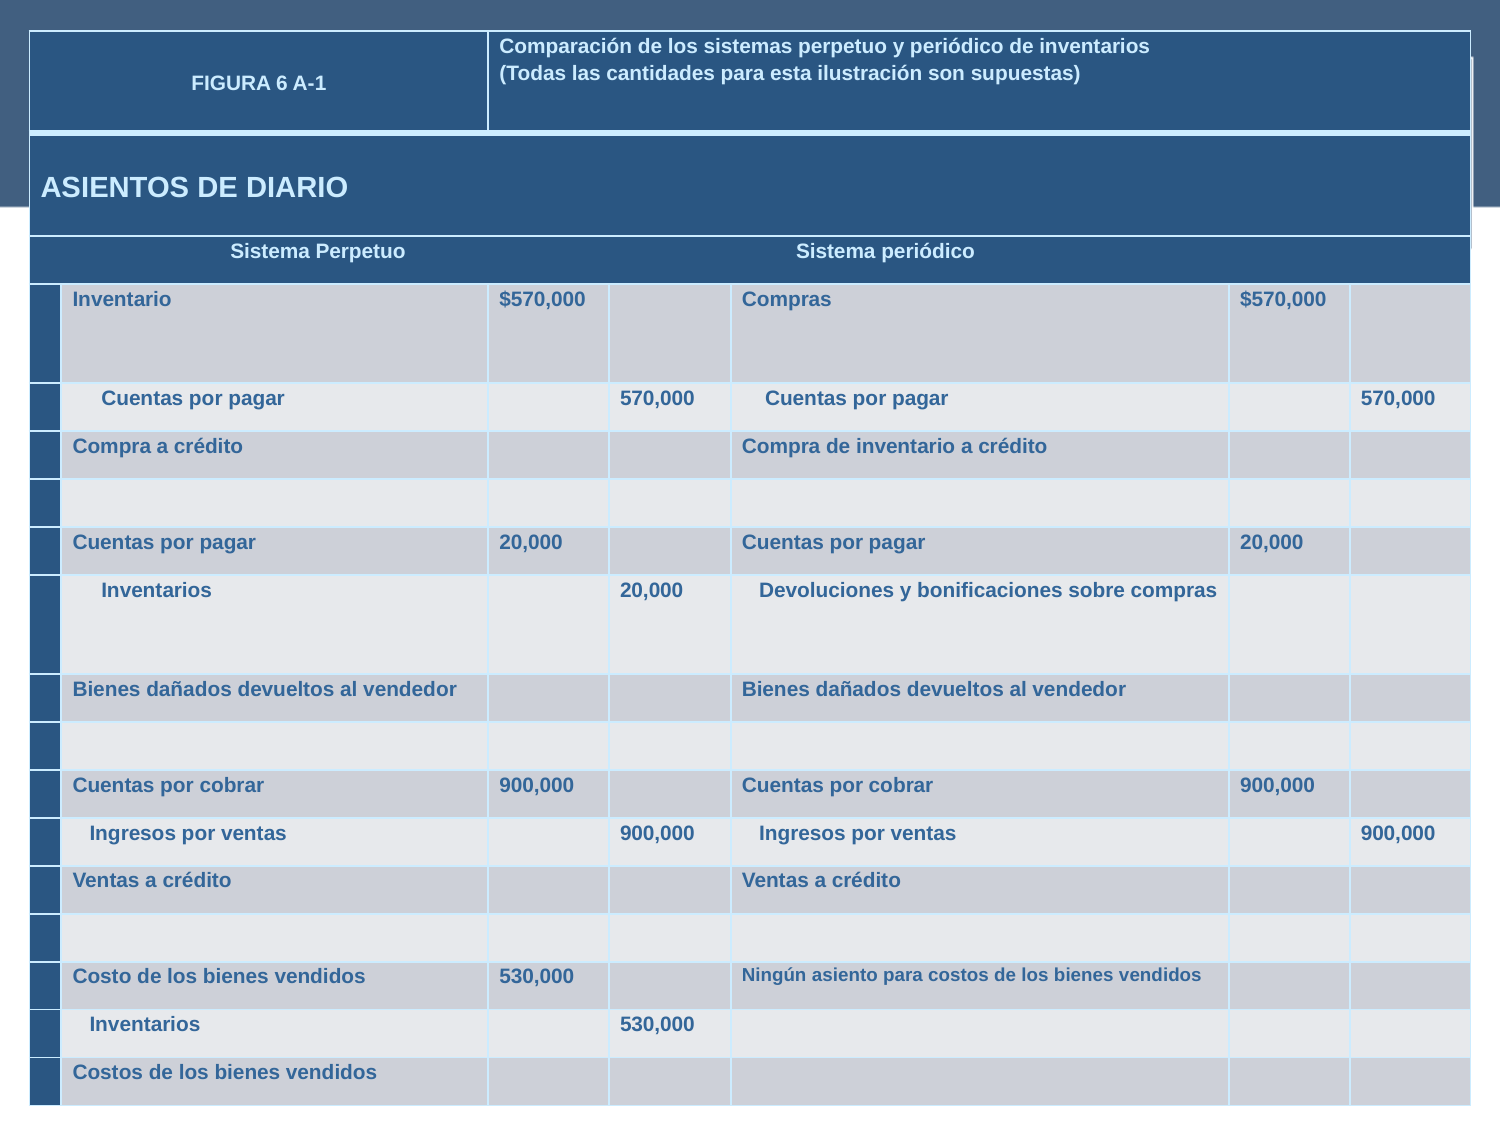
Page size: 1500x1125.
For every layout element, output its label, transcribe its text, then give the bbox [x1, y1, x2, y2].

table_cell [1230, 432, 1349, 478]
table_cell [30, 285, 60, 382]
table_cell [732, 1010, 1228, 1057]
table_cell [1351, 1058, 1470, 1105]
table_cell [732, 1058, 1228, 1105]
table_cell 900,000 [1351, 819, 1470, 865]
picture [0, 0, 1500, 1125]
table_cell [30, 576, 60, 673]
table_cell [732, 480, 1228, 526]
table_cell [489, 915, 608, 961]
table_cell [30, 915, 60, 961]
table_cell Compra de inventario a crédito [732, 432, 1228, 478]
table_cell [1230, 576, 1349, 673]
table_cell 20,000 [610, 576, 730, 673]
table_cell [610, 285, 730, 382]
table_cell [610, 528, 730, 574]
table_cell Sistema Perpetuo Sistema periódico [30, 237, 1470, 283]
table_cell $570,000 [1230, 285, 1349, 382]
table_cell [30, 771, 60, 817]
table_cell [1230, 867, 1349, 913]
table_cell [1351, 915, 1470, 961]
table_cell [1351, 576, 1470, 673]
table_cell 20,000 [489, 528, 608, 574]
table_cell Costos de los bienes vendidos [62, 1058, 487, 1105]
table_header FIGURA 6 A-1 [30, 32, 487, 130]
table_cell [1230, 480, 1349, 526]
table_cell Bienes dañados devueltos al vendedor [732, 675, 1228, 721]
table_cell [610, 963, 730, 1009]
table_cell [1351, 528, 1470, 574]
table_cell [1351, 1010, 1470, 1057]
table_cell [610, 480, 730, 526]
table_cell 570,000 [610, 384, 730, 430]
table_cell [62, 915, 487, 961]
table_cell [610, 915, 730, 961]
table_cell [732, 723, 1228, 769]
table_cell Ventas a crédito [62, 867, 487, 913]
table_cell [1230, 915, 1349, 961]
table_cell Ventas a crédito [732, 867, 1228, 913]
table_cell 900,000 [489, 771, 608, 817]
table_cell $570,000 [489, 285, 608, 382]
table_cell Cuentas por cobrar [62, 771, 487, 817]
table_cell 900,000 [1230, 771, 1349, 817]
table_cell [30, 432, 60, 478]
table_cell [732, 915, 1228, 961]
table_cell [610, 432, 730, 478]
table_cell [489, 675, 608, 721]
table_cell [30, 963, 60, 1009]
table_cell [30, 819, 60, 865]
table_cell [489, 384, 608, 430]
table_cell [489, 723, 608, 769]
table_cell Cuentas por pagar [62, 528, 487, 574]
table_cell Inventario [62, 285, 487, 382]
table_cell 530,000 [610, 1010, 730, 1057]
table_cell 570,000 [1351, 384, 1470, 430]
table_cell [489, 576, 608, 673]
table_cell [1230, 963, 1349, 1009]
table_cell [1351, 432, 1470, 478]
table_cell [610, 1058, 730, 1105]
table_cell Cuentas por pagar [62, 384, 487, 430]
table_cell [62, 723, 487, 769]
table_cell [1230, 1010, 1349, 1057]
table_cell [30, 675, 60, 721]
table_cell [489, 819, 608, 865]
table_cell [1351, 771, 1470, 817]
table_cell Inventarios [62, 576, 487, 673]
table_cell [1230, 1058, 1349, 1105]
table_cell [30, 528, 60, 574]
table_cell Ingresos por ventas [62, 819, 487, 865]
table_cell [610, 771, 730, 817]
table_cell 900,000 [610, 819, 730, 865]
table_cell Costo de los bienes vendidos [62, 963, 487, 1009]
table_cell [1351, 285, 1470, 382]
table_cell [489, 1010, 608, 1057]
table_cell [30, 1058, 60, 1105]
table_cell Cuentas por cobrar [732, 771, 1228, 817]
table_cell Compras [732, 285, 1228, 382]
table_cell [30, 1010, 60, 1057]
table_cell Compra a crédito [62, 432, 487, 478]
table_cell [1351, 723, 1470, 769]
table_cell [1230, 384, 1349, 430]
table_cell Cuentas por pagar [732, 384, 1228, 430]
table_cell [489, 867, 608, 913]
table_cell [30, 867, 60, 913]
table_cell [1230, 675, 1349, 721]
table_cell [1351, 963, 1470, 1009]
table_cell [1351, 675, 1470, 721]
table_cell [610, 867, 730, 913]
table_cell Ningún asiento para costos de los bienes vendidos [732, 963, 1228, 1009]
table_cell Cuentas por pagar [732, 528, 1228, 574]
table_cell 530,000 [489, 963, 608, 1009]
table_cell [610, 723, 730, 769]
table_cell ASIENTOS DE DIARIO [30, 136, 1470, 235]
table_cell Ingresos por ventas [732, 819, 1228, 865]
table_cell Inventarios [62, 1010, 487, 1057]
table_cell Bienes dañados devueltos al vendedor [62, 675, 487, 721]
table_cell [1351, 867, 1470, 913]
table_cell [489, 432, 608, 478]
table_cell [1230, 819, 1349, 865]
table_header Comparación de los sistemas perpetuo y periódico de inventarios (Todas las cantidades para esta ilustración son supuestas) [489, 32, 1470, 130]
table_cell 20,000 [1230, 528, 1349, 574]
table_cell [1351, 480, 1470, 526]
table_cell [1230, 723, 1349, 769]
table_cell [489, 480, 608, 526]
table_cell [610, 675, 730, 721]
table_cell [30, 723, 60, 769]
table_cell [489, 1058, 608, 1105]
table_cell [62, 480, 487, 526]
table_cell [30, 480, 60, 526]
table_cell [30, 384, 60, 430]
table_cell Devoluciones y bonificaciones sobre compras [732, 576, 1228, 673]
